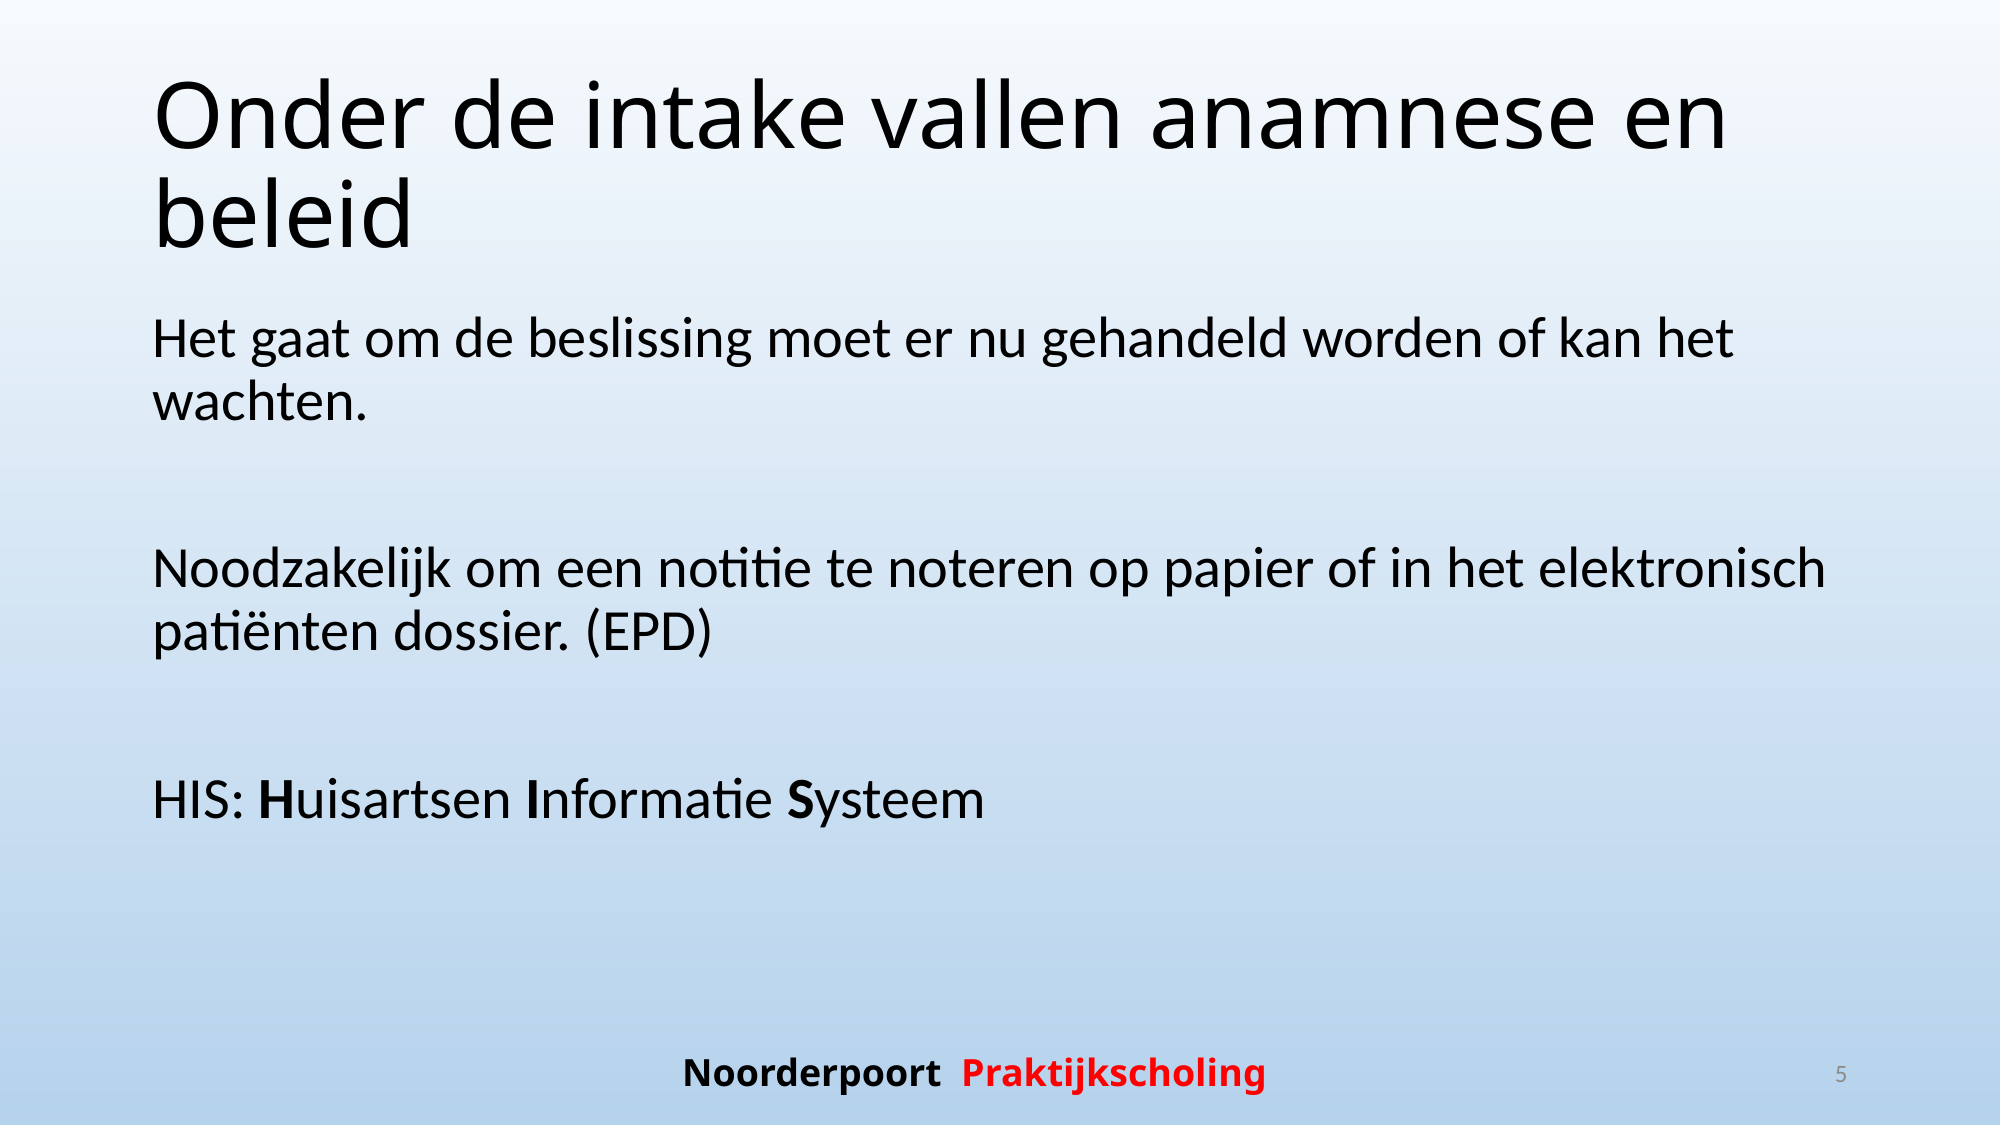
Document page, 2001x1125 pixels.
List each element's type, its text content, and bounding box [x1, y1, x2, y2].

slide_number 5 [1412, 1042, 1863, 1103]
title Onder de intake vallen anamnese en beleid [137, 59, 1863, 278]
list Het gaat om de beslissing moet er nu gehandeld worden of kan het wachten. Noodzakelijk om een notitie te noteren op papier of in het elektronisch patiënten dossier. (EPD) HIS: Huisartsen Informatie Systeem [137, 299, 1863, 1014]
text_box Noorderpoort Praktijkscholing [667, 1041, 1312, 1102]
